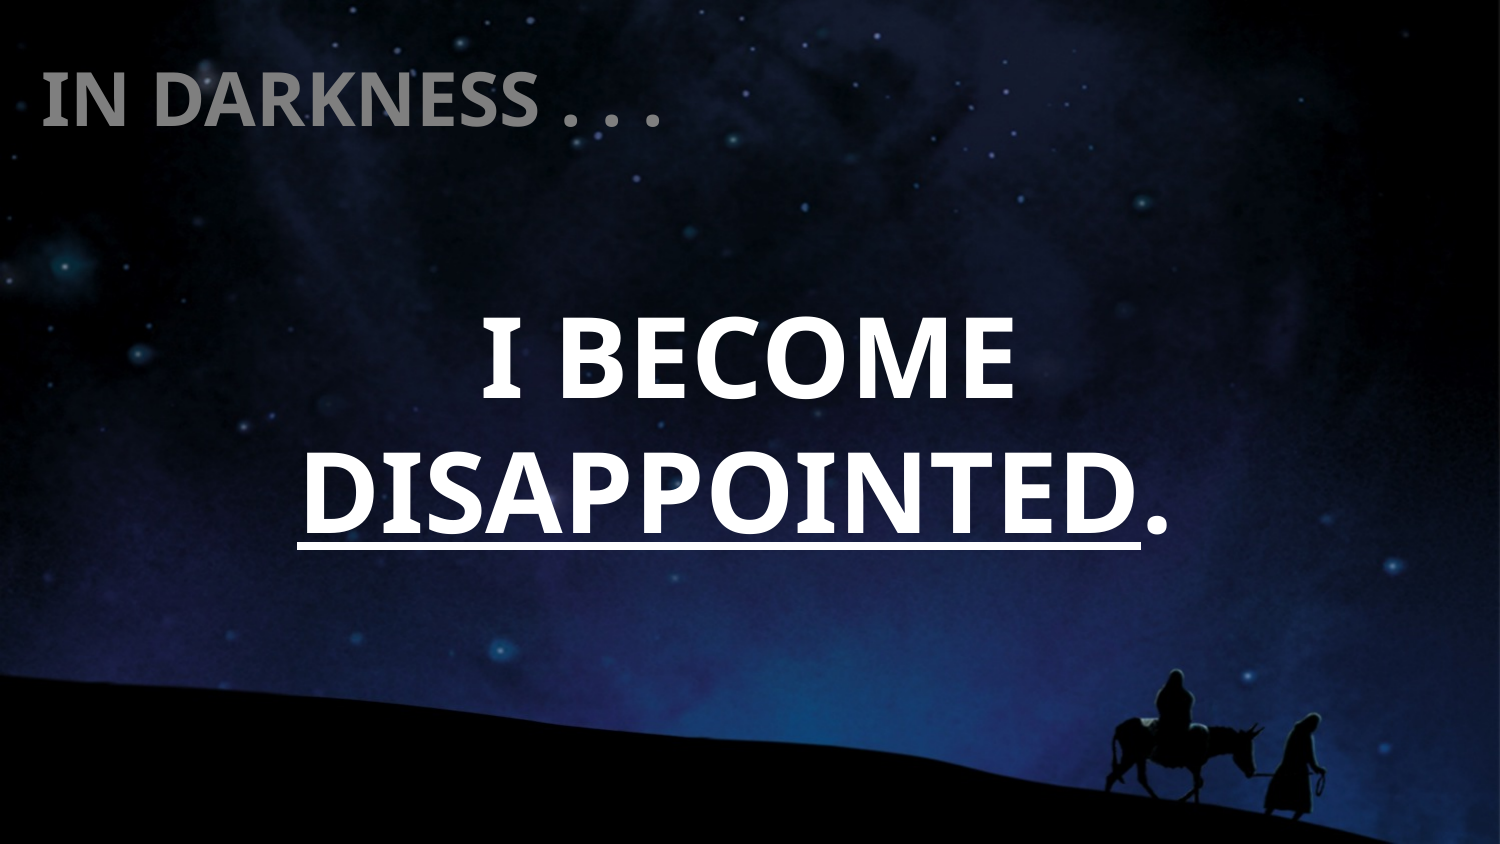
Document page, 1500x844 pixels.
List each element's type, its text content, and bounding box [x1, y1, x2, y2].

title I BECOME DISAPPOINTED. [112, 330, 1388, 512]
text_box IN DARKNESS . . . [26, 6, 992, 187]
picture [0, 0, 1500, 844]
